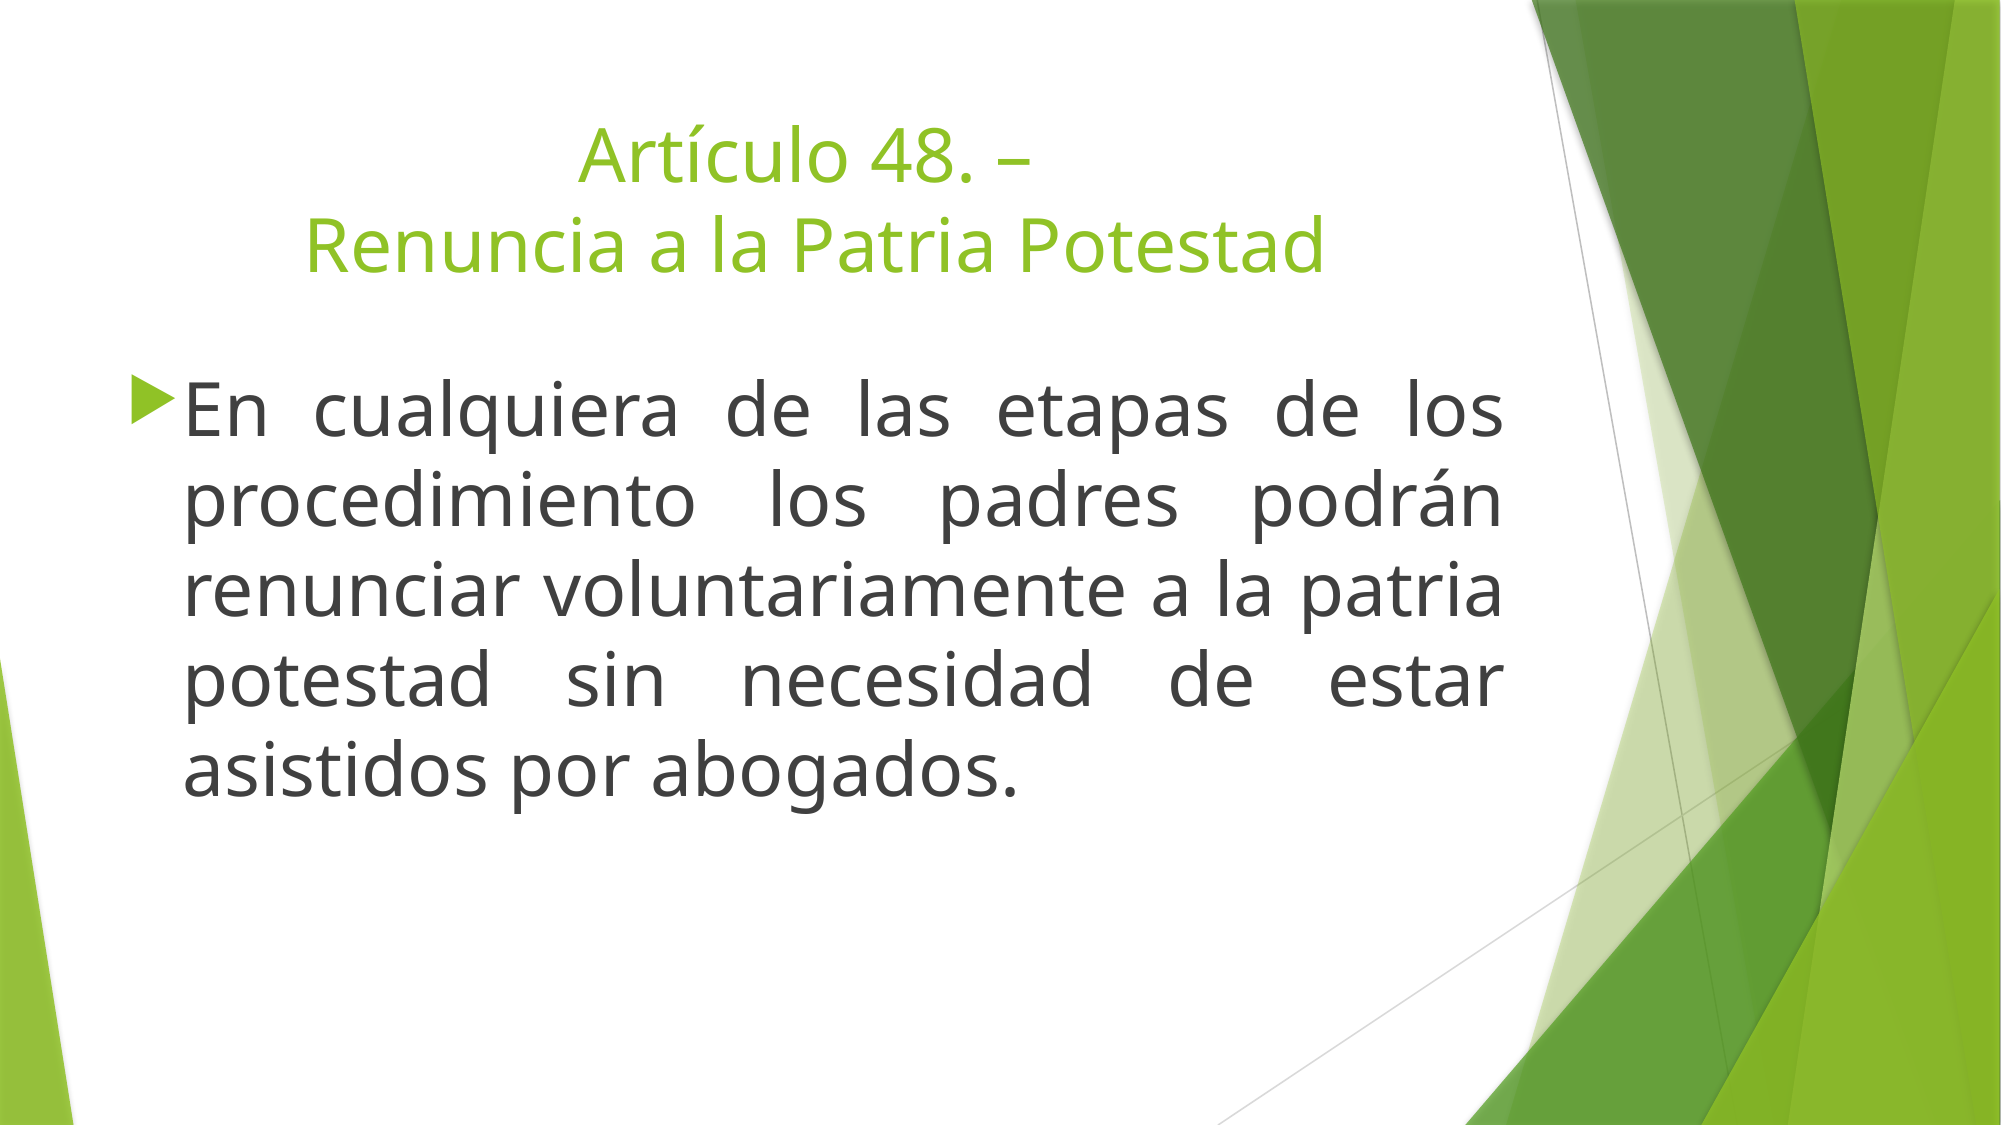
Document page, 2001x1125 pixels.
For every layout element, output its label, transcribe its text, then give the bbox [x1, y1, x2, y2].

list En cualquiera de las etapas de los procedimiento los padres podrán renunciar voluntariamente a la patria potestad sin necesidad de estar asistidos por abogados. [111, 354, 1522, 992]
title Artículo 48. – Renuncia a la Patria Potestad [111, 99, 1522, 317]
